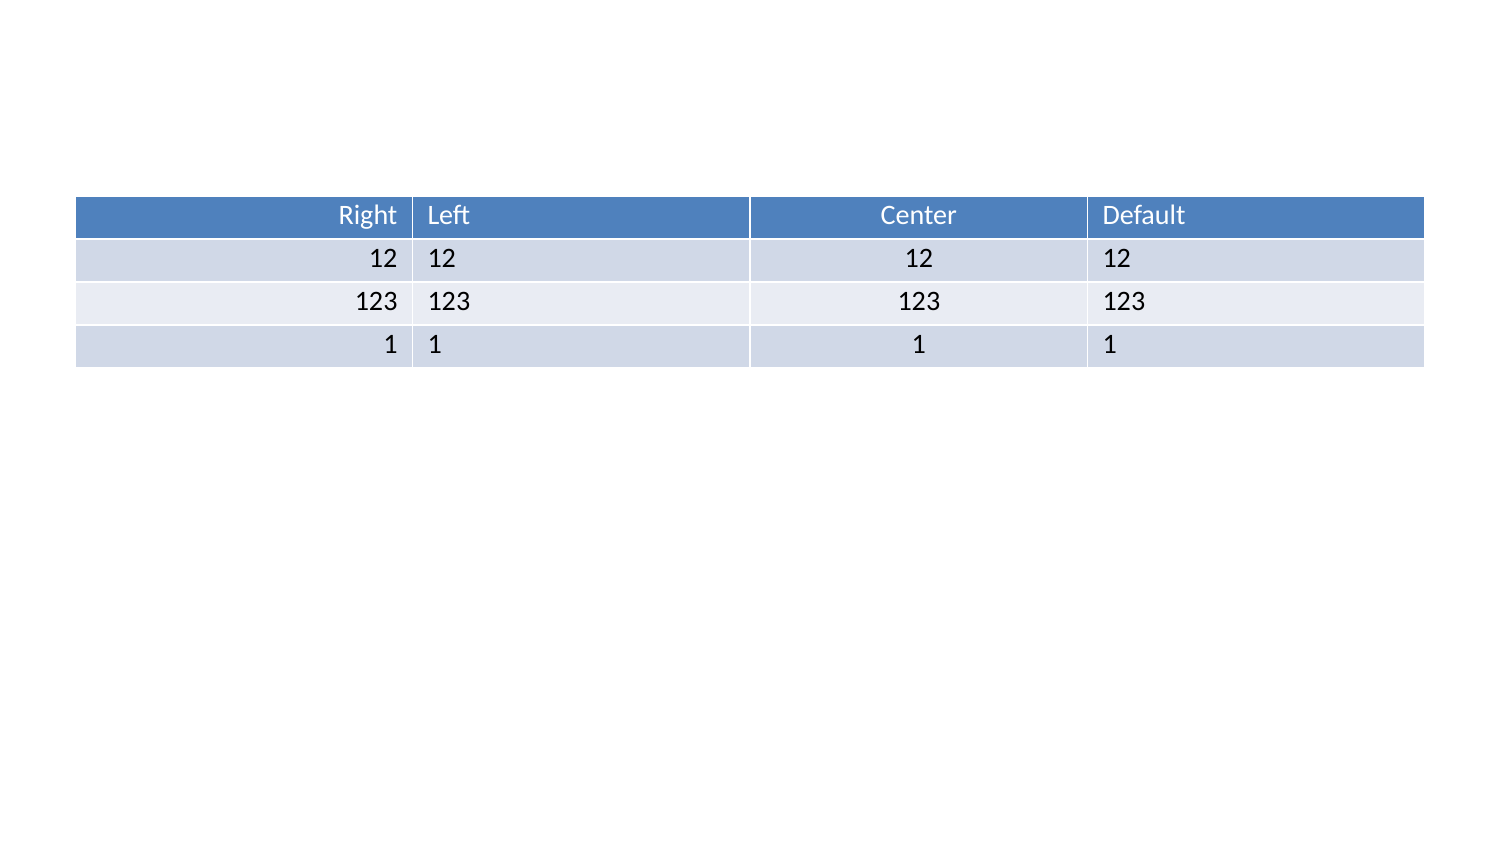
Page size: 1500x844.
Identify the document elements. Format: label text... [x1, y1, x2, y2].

table_cell 1 [413, 326, 749, 367]
table_cell 12 [1088, 240, 1424, 281]
table_cell 1 [1088, 326, 1424, 367]
table_cell 123 [76, 283, 412, 324]
table_cell 1 [751, 326, 1087, 367]
table_header Center [751, 197, 1087, 238]
table_header Right [76, 197, 412, 238]
table_cell 123 [1088, 283, 1424, 324]
table_cell 1 [76, 326, 412, 367]
table_header Left [413, 197, 749, 238]
table_cell 123 [413, 283, 749, 324]
table_cell 12 [413, 240, 749, 281]
table_cell 12 [751, 240, 1087, 281]
table_header Default [1088, 197, 1424, 238]
table_cell 12 [76, 240, 412, 281]
table_cell 123 [751, 283, 1087, 324]
